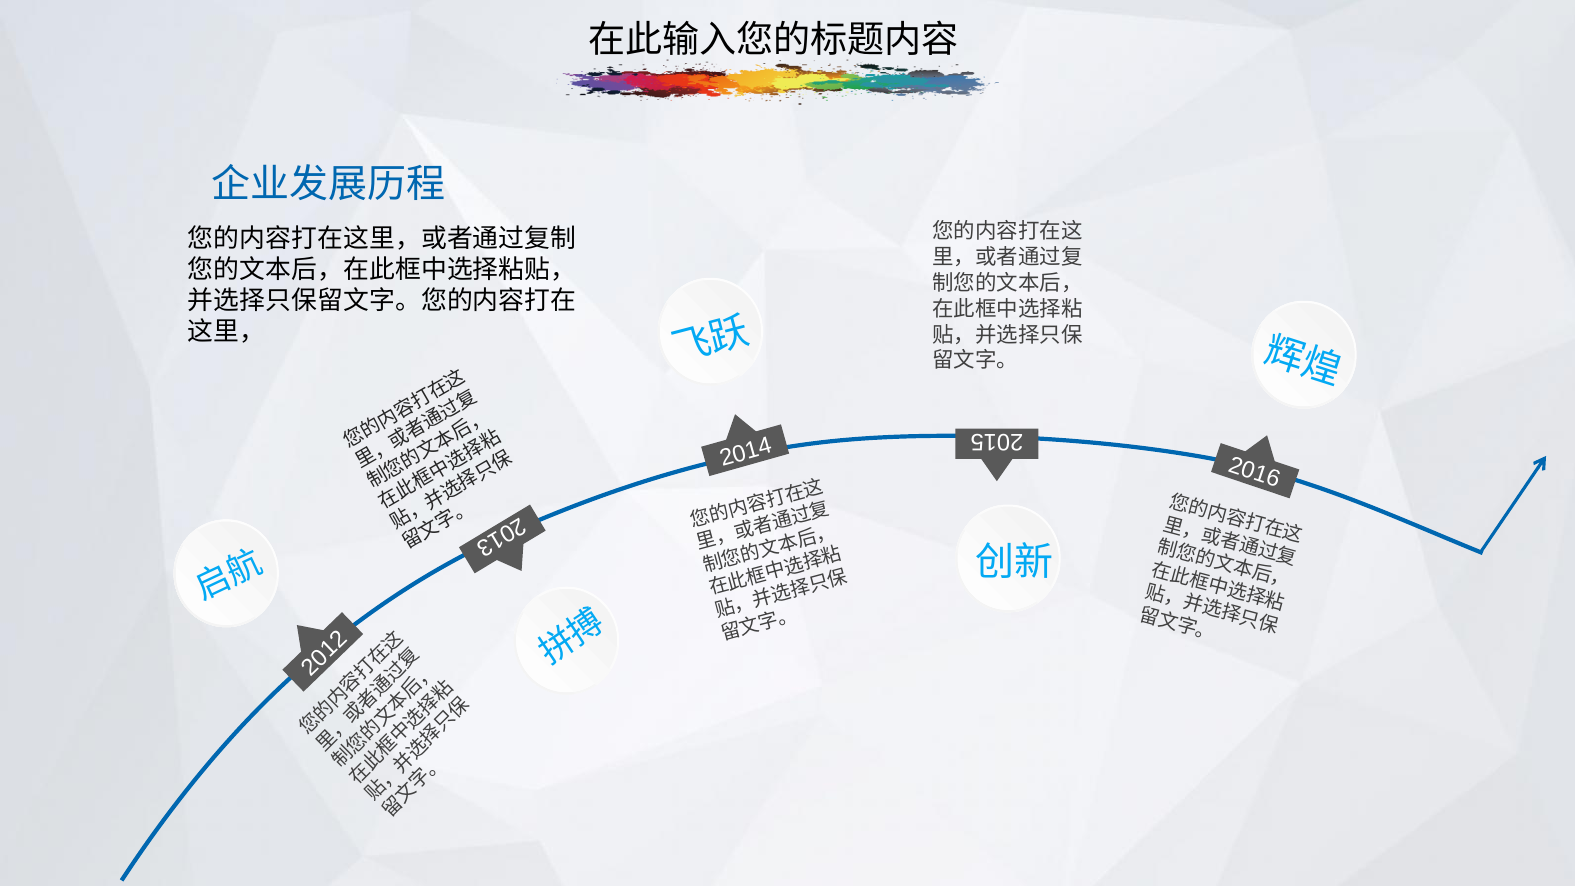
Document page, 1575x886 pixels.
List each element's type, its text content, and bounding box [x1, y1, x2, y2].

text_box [655, 277, 766, 386]
text_box 在此输入您的标题内容 [577, 9, 1112, 66]
text_box 您的内容打在这里，或者通过复制您的文本后，在此框中选择粘贴，并选择只保留文字。您的内容打在这里， [172, 213, 610, 353]
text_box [121, 435, 1547, 881]
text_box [700, 413, 784, 467]
text_box 您的内容打在这里，或者通过复制您的文本后，在此框中选择粘贴，并选择只保留文字。 [322, 342, 532, 434]
text_box 您的内容打在这里，或者通过复制您的文本后，在此框中选择粘贴，并选择只保留文字。 [917, 209, 1099, 380]
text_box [173, 519, 280, 628]
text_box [1216, 433, 1301, 487]
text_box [273, 617, 357, 671]
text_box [466, 521, 550, 575]
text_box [513, 586, 622, 695]
text_box 企业发展历程 [196, 150, 461, 213]
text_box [955, 504, 1070, 613]
picture [0, 0, 1575, 886]
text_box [955, 428, 1039, 482]
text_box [1248, 300, 1360, 409]
